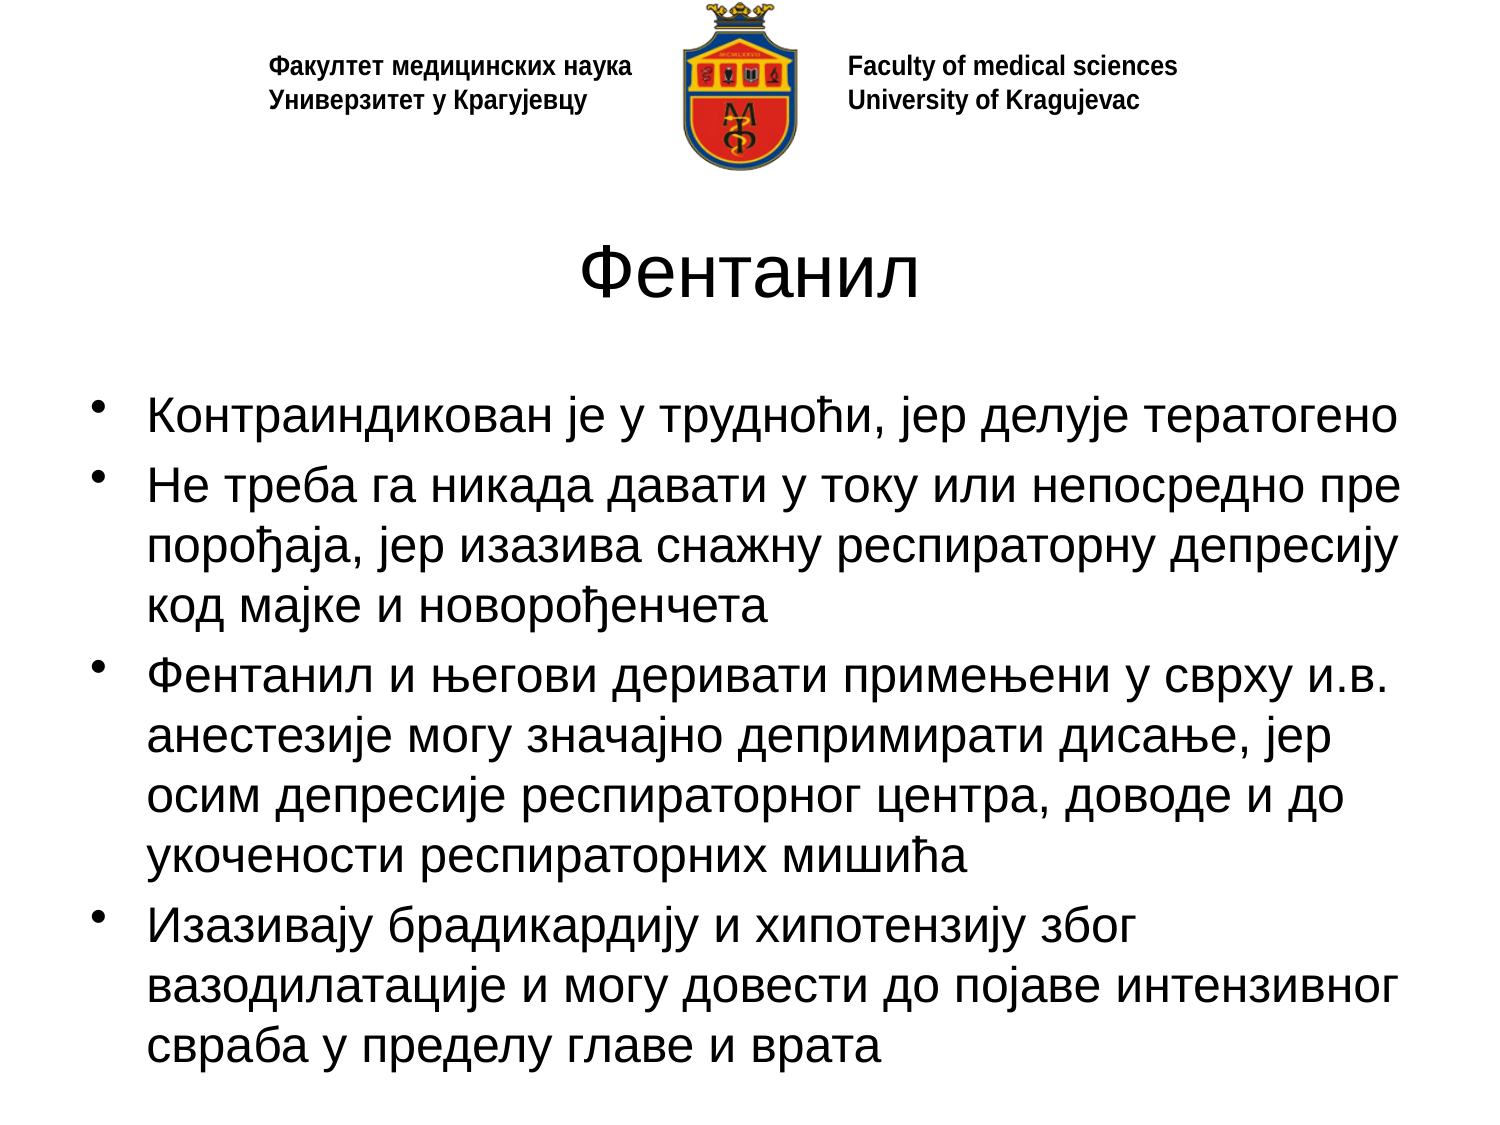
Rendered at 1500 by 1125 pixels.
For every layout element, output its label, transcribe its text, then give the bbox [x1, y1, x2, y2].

list Контраиндикован је у трудноћи, јер делује тератогено Не треба га никада давати у току или непосредно пре порођаја, јер изазива снажну респираторну депресију код мајке и новорођенчета Фентанил и његови деривати примењени у сврху и.в. анестезије могу значајно депримирати дисање, јер осим депресије респираторног центра, доводе и до укочености респираторних мишића Изазивају брадикардију и хипотензију због вазодилатације и могу довести до појаве интензивног свраба у пределу главе и врата [74, 374, 1426, 1118]
title Фентанил [74, 173, 1426, 362]
